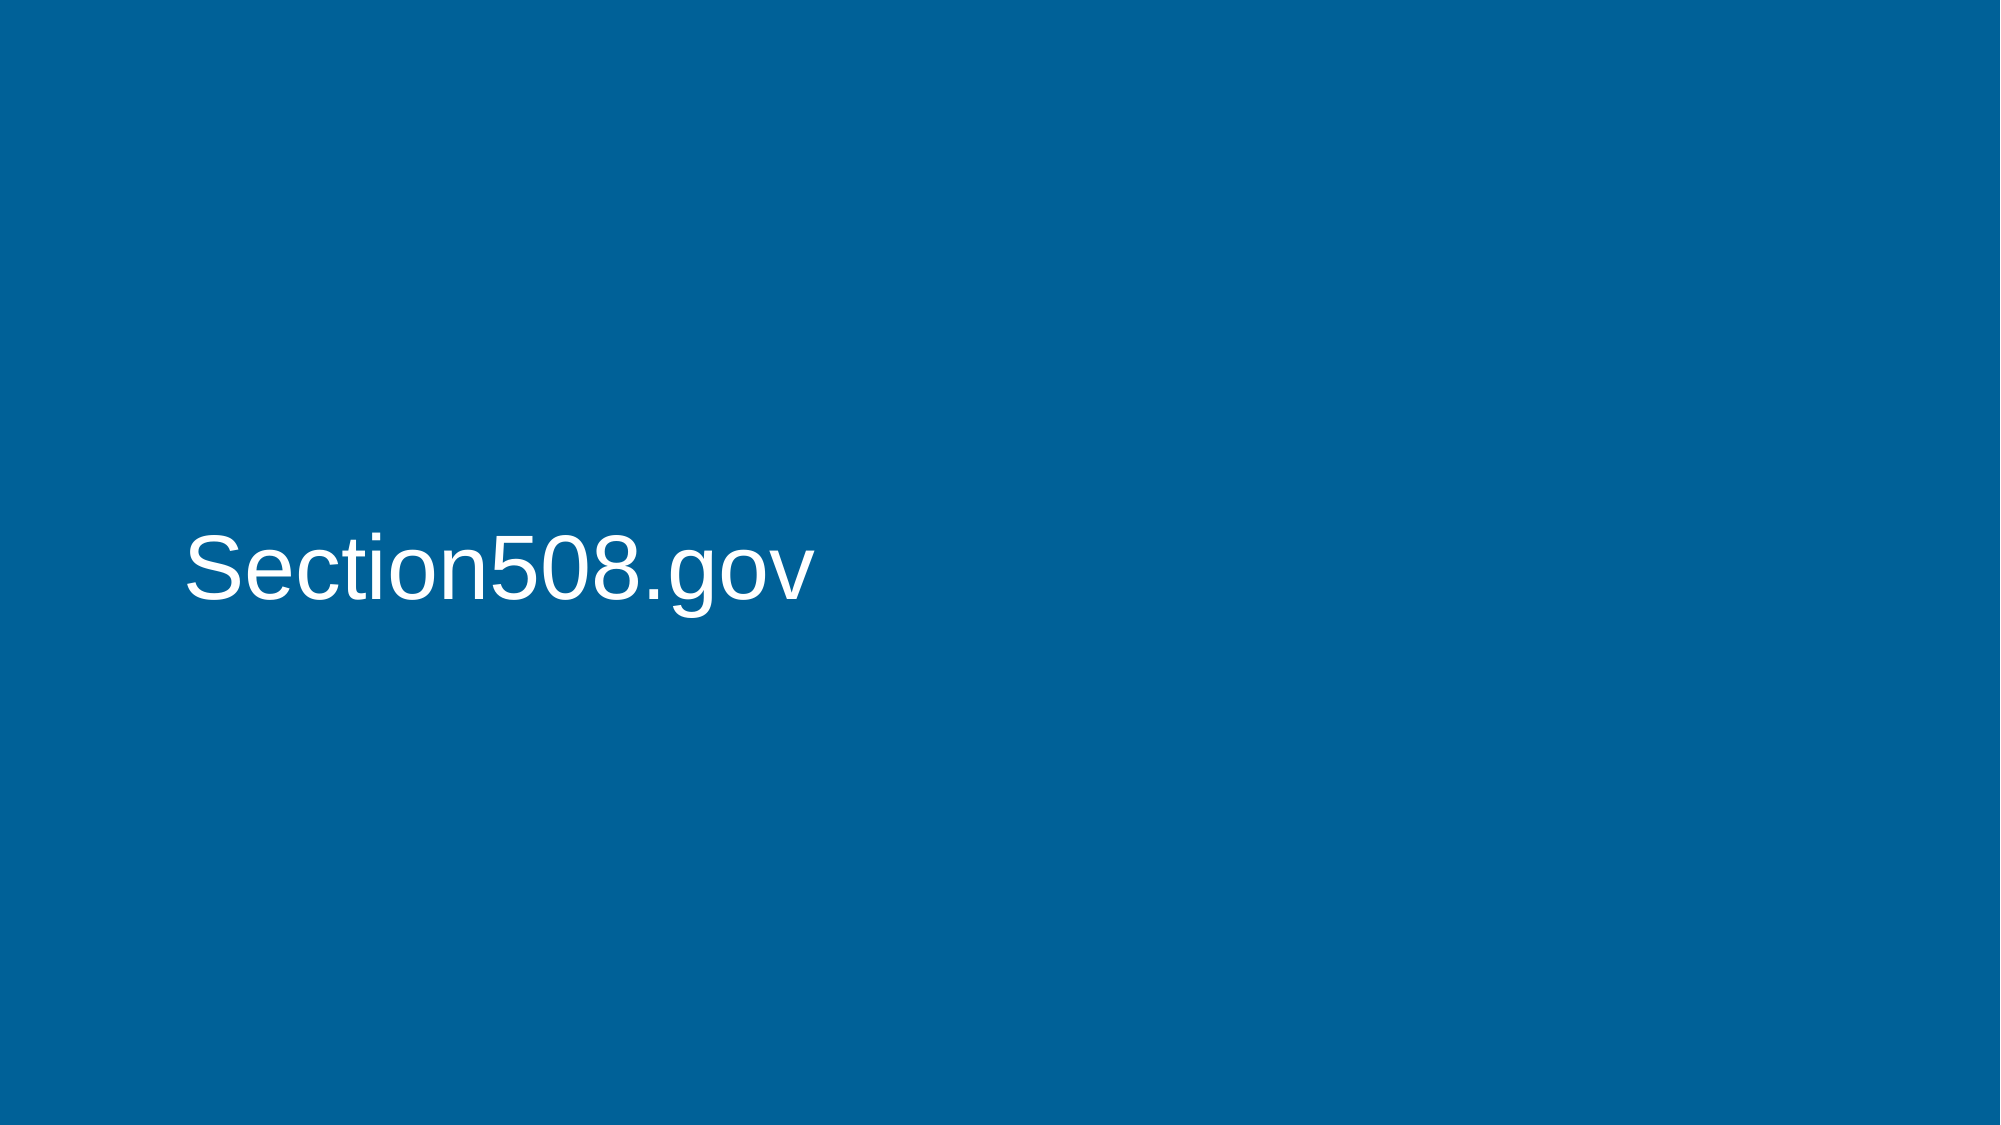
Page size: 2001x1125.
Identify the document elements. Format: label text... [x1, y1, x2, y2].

title Section508.gov [168, 431, 1562, 694]
